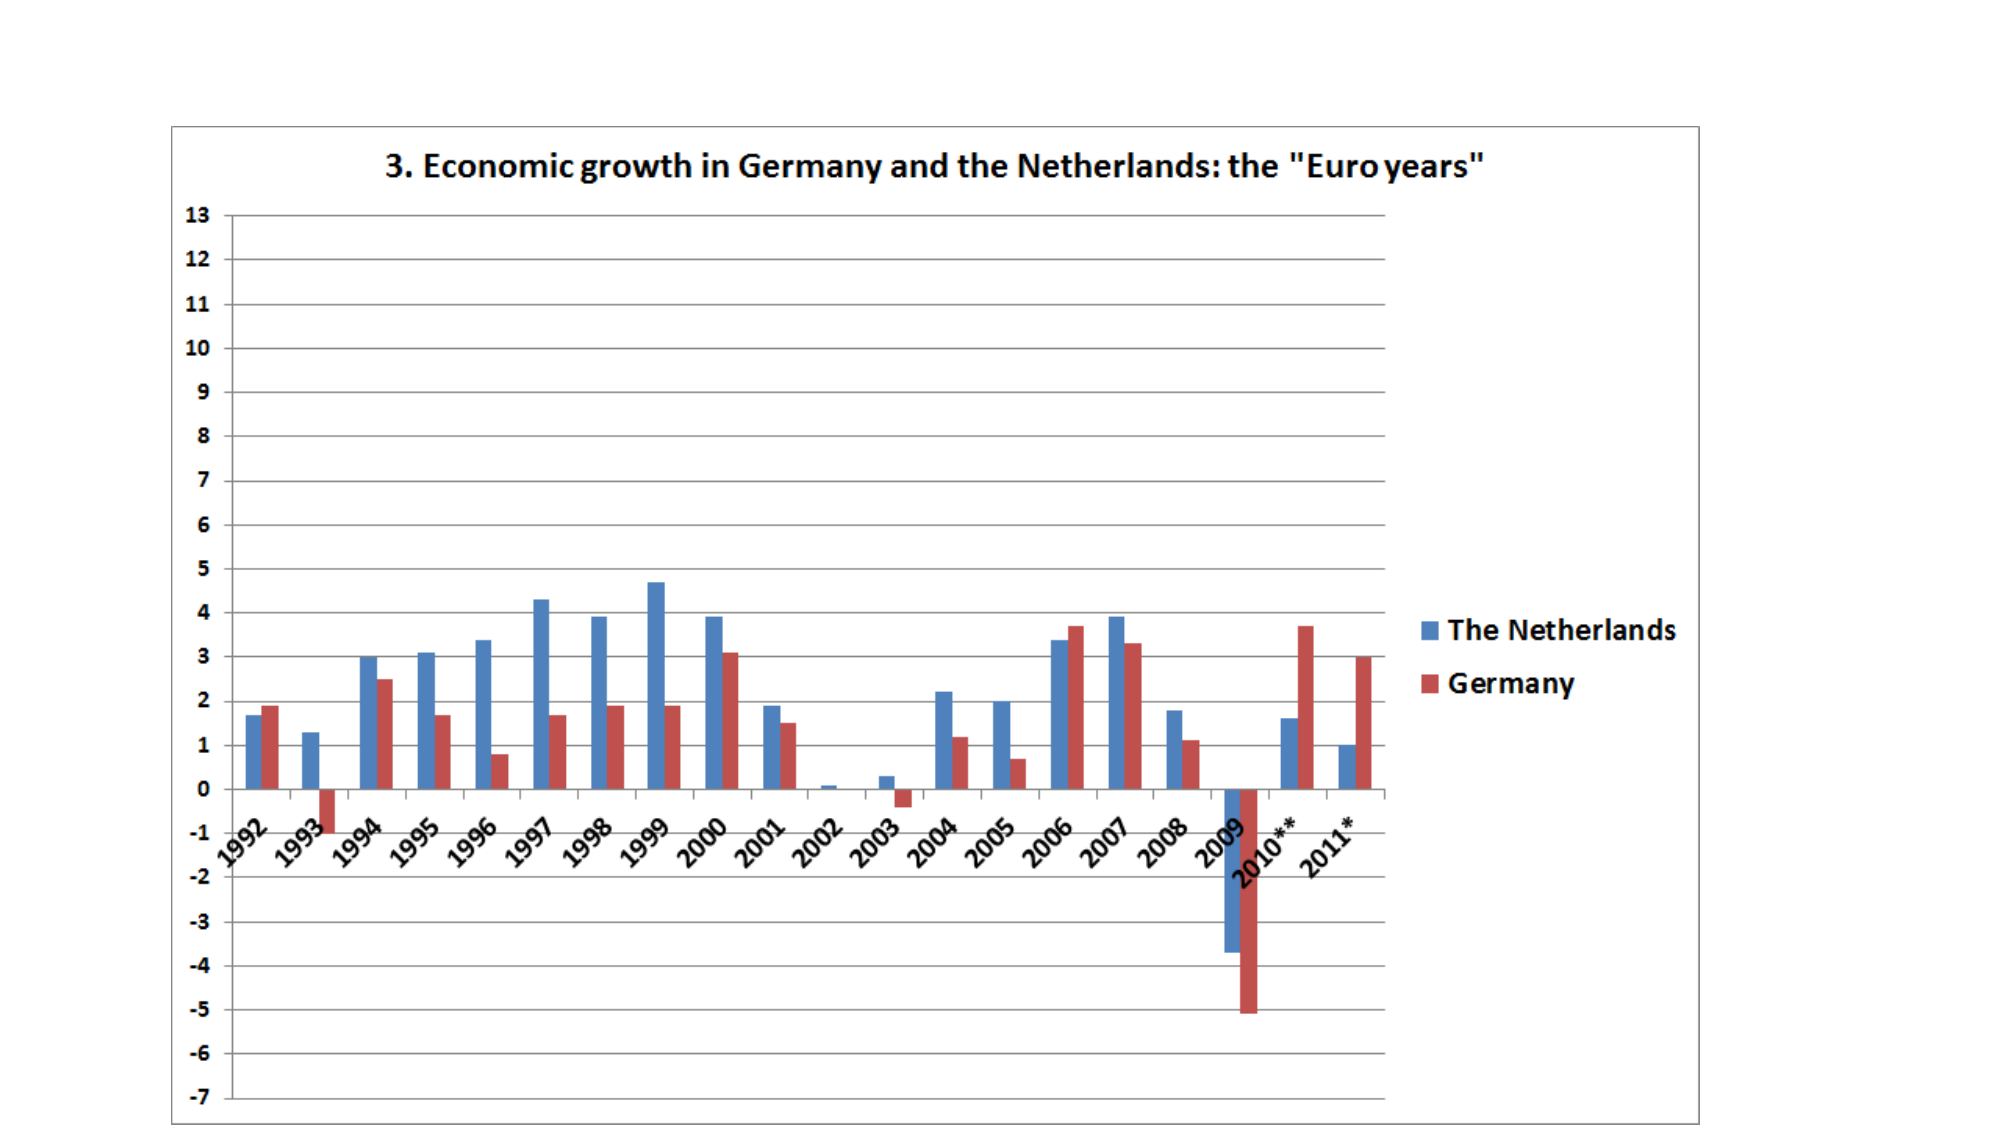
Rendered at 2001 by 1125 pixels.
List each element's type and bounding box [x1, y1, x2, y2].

picture [171, 126, 1700, 1125]
